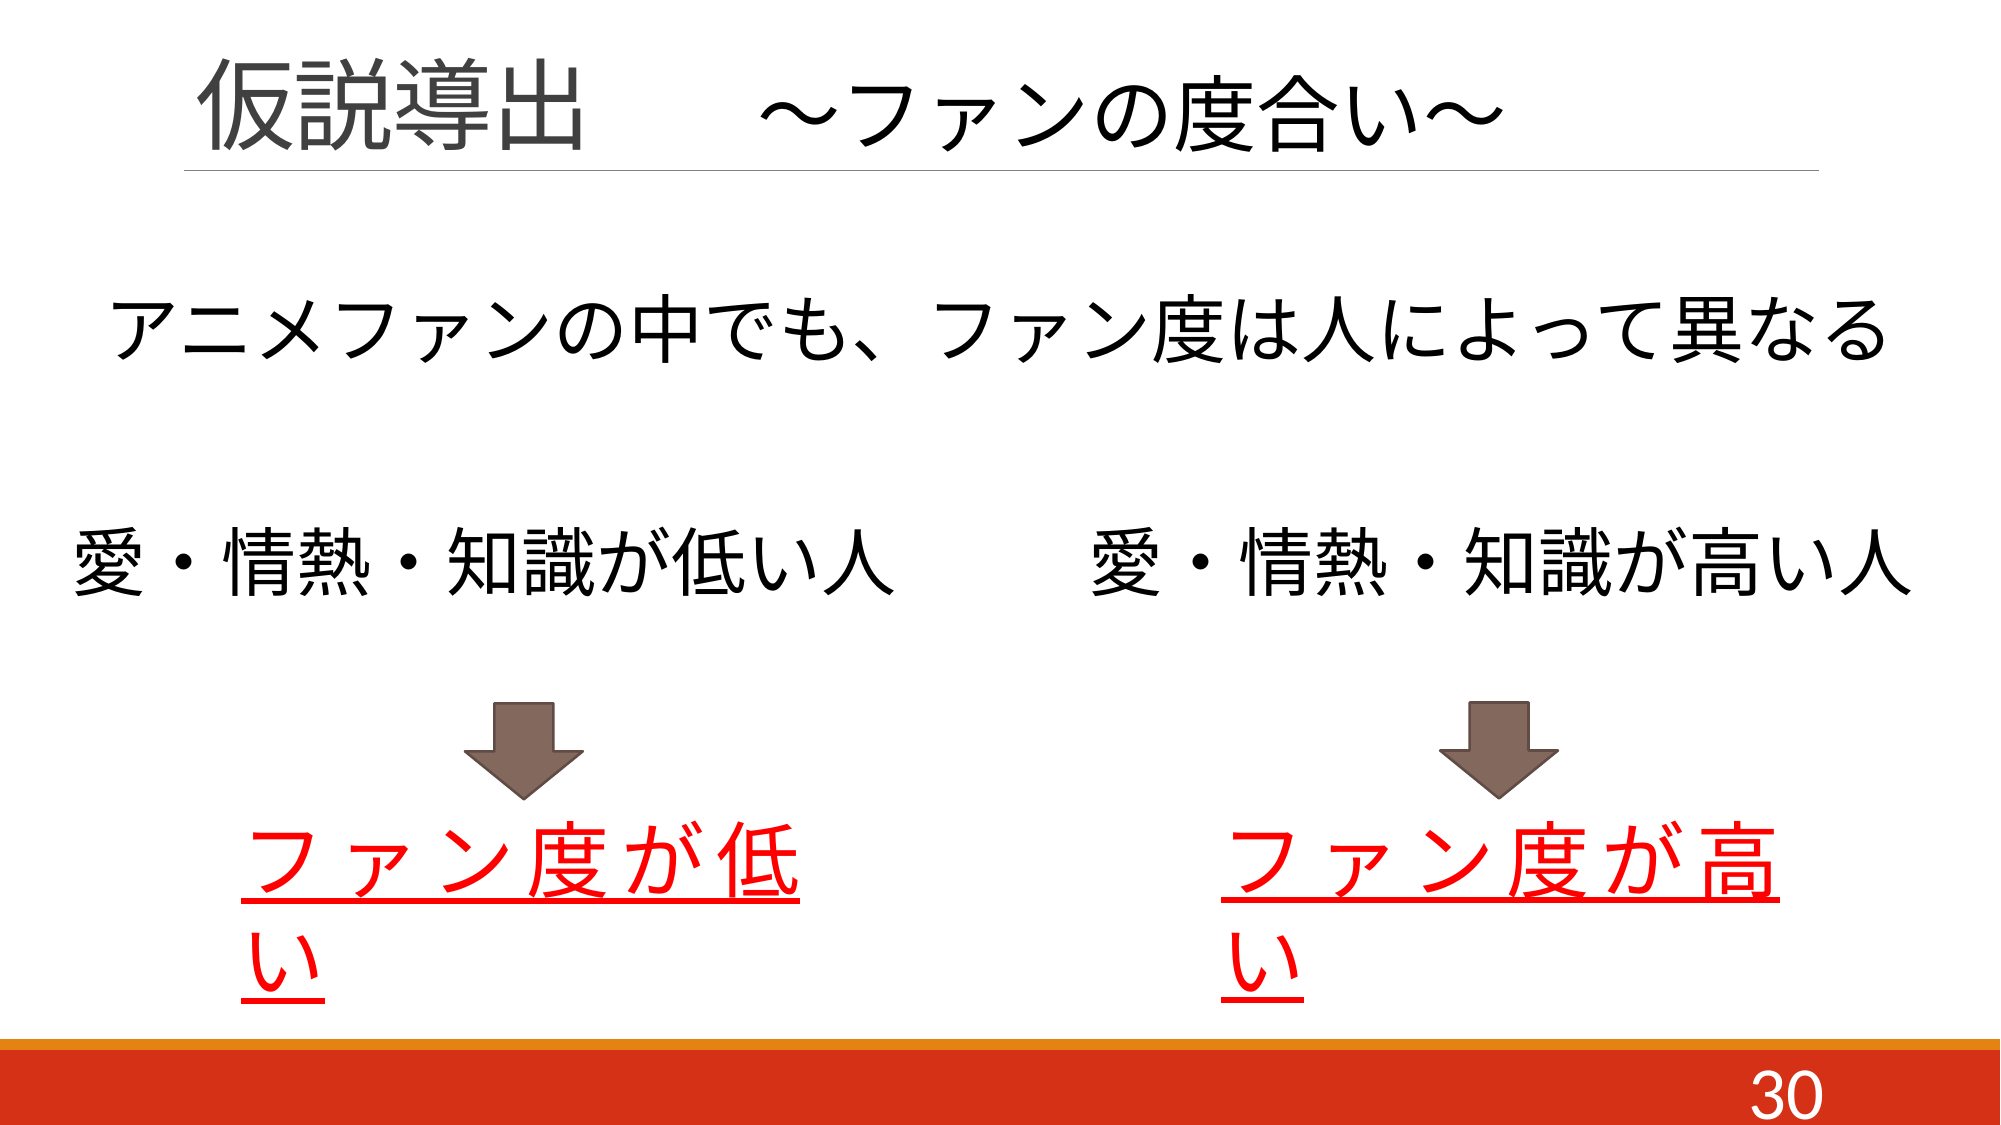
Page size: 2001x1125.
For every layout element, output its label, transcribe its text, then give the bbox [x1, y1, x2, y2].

slide_number 30 [1624, 1059, 1840, 1120]
text_box 愛・情熱・知識が高い人 [1055, 507, 1946, 703]
text_box アニメファンの中でも、ファン度は人によって異なる [89, 275, 1911, 381]
text_box ファン度が高い [1206, 800, 1796, 1016]
text_box [1440, 702, 1558, 799]
text_box ファン度が低い [226, 800, 816, 1016]
title 仮説導出 [180, 28, 1830, 171]
text_box ～ファンの度合い～ [742, 55, 1522, 171]
text_box 愛・情熱・知識が低い人 [55, 507, 934, 703]
text_box [464, 703, 583, 800]
